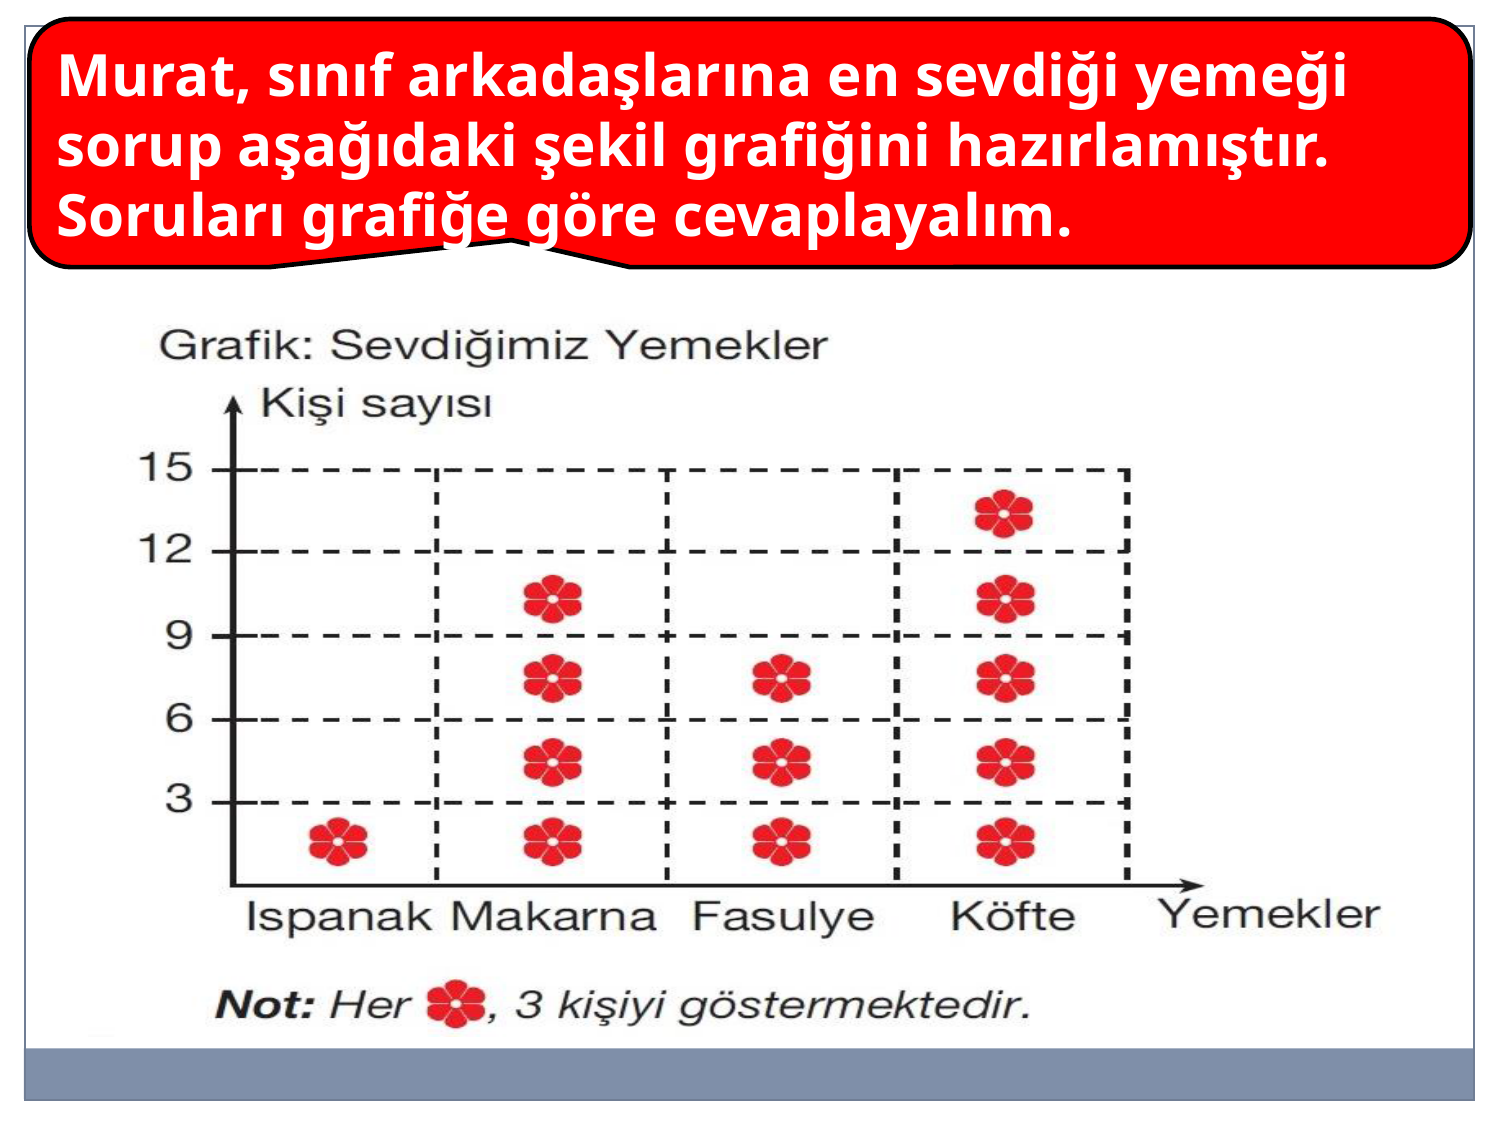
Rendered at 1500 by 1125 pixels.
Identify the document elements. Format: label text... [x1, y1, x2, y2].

picture [88, 314, 1412, 1037]
text_box Murat, sınıf arkadaşlarına en sevdiği yemeği sorup aşağıdaki şekil grafiğini hazırlamıştır. Soruları grafiğe göre cevaplayalım. [29, 18, 1471, 268]
